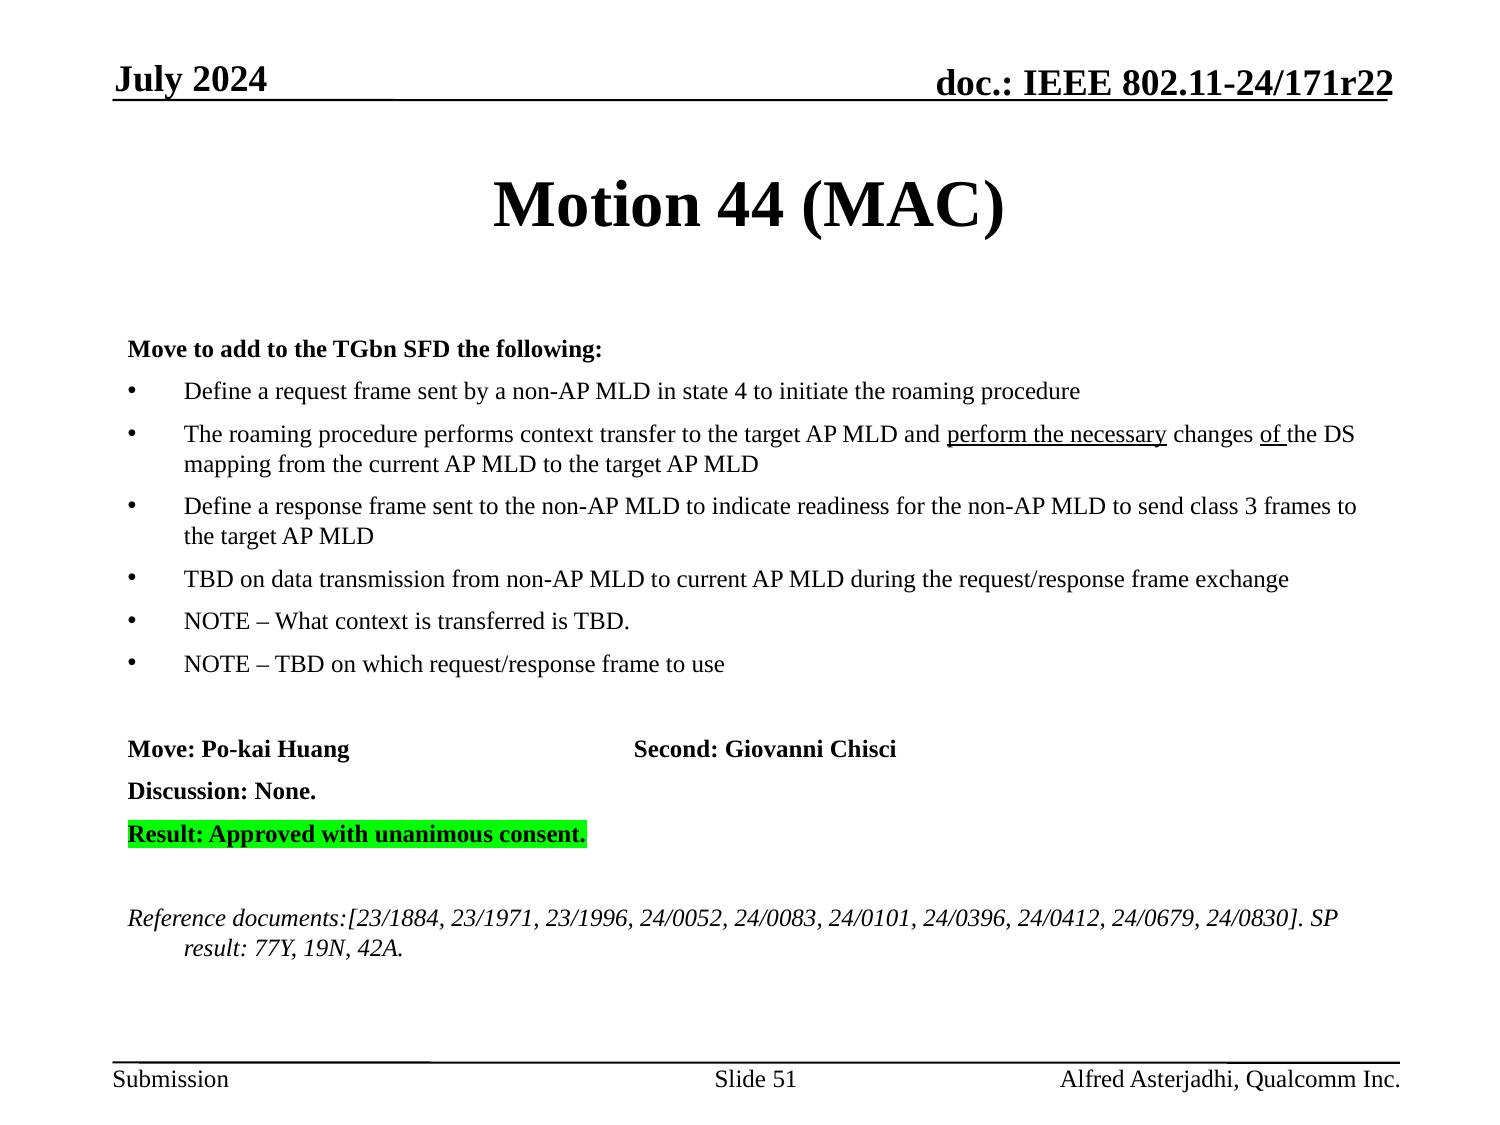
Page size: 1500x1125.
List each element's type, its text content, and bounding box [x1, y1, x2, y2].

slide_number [114, 54, 423, 100]
slide_number Slide 51 [712, 1061, 800, 1123]
footer Alfred Asterjadhi, Qualcomm Inc. [878, 1061, 1402, 1093]
title Motion 44 (MAC) [112, 112, 1388, 288]
list Move to add to the TGbn SFD the following: Define a request frame sent by a non-AP MLD in state 4 to initiate the roaming procedure The roaming procedure performs context transfer to the target AP MLD and perform the necessary changes of the DS mapping from the current AP MLD to the target AP MLD Define a response frame sent to the non-AP MLD to indicate readiness for the non-AP MLD to send class 3 frames to the target AP MLD TBD on data transmission from non-AP MLD to current AP MLD during the request/response frame exchange NOTE – What context is transferred is TBD. NOTE – TBD on which request/response frame to use Move: Po-kai Huang Second: Giovanni Chisci Discussion: None. Result: Approved with unanimous consent. Reference documents:[23/1884, 23/1971, 23/1996, 24/0052, 24/0083, 24/0101, 24/0396, 24/0412, 24/0679, 24/0830]. SP result: 77Y, 19N, 42A. [112, 324, 1388, 1063]
